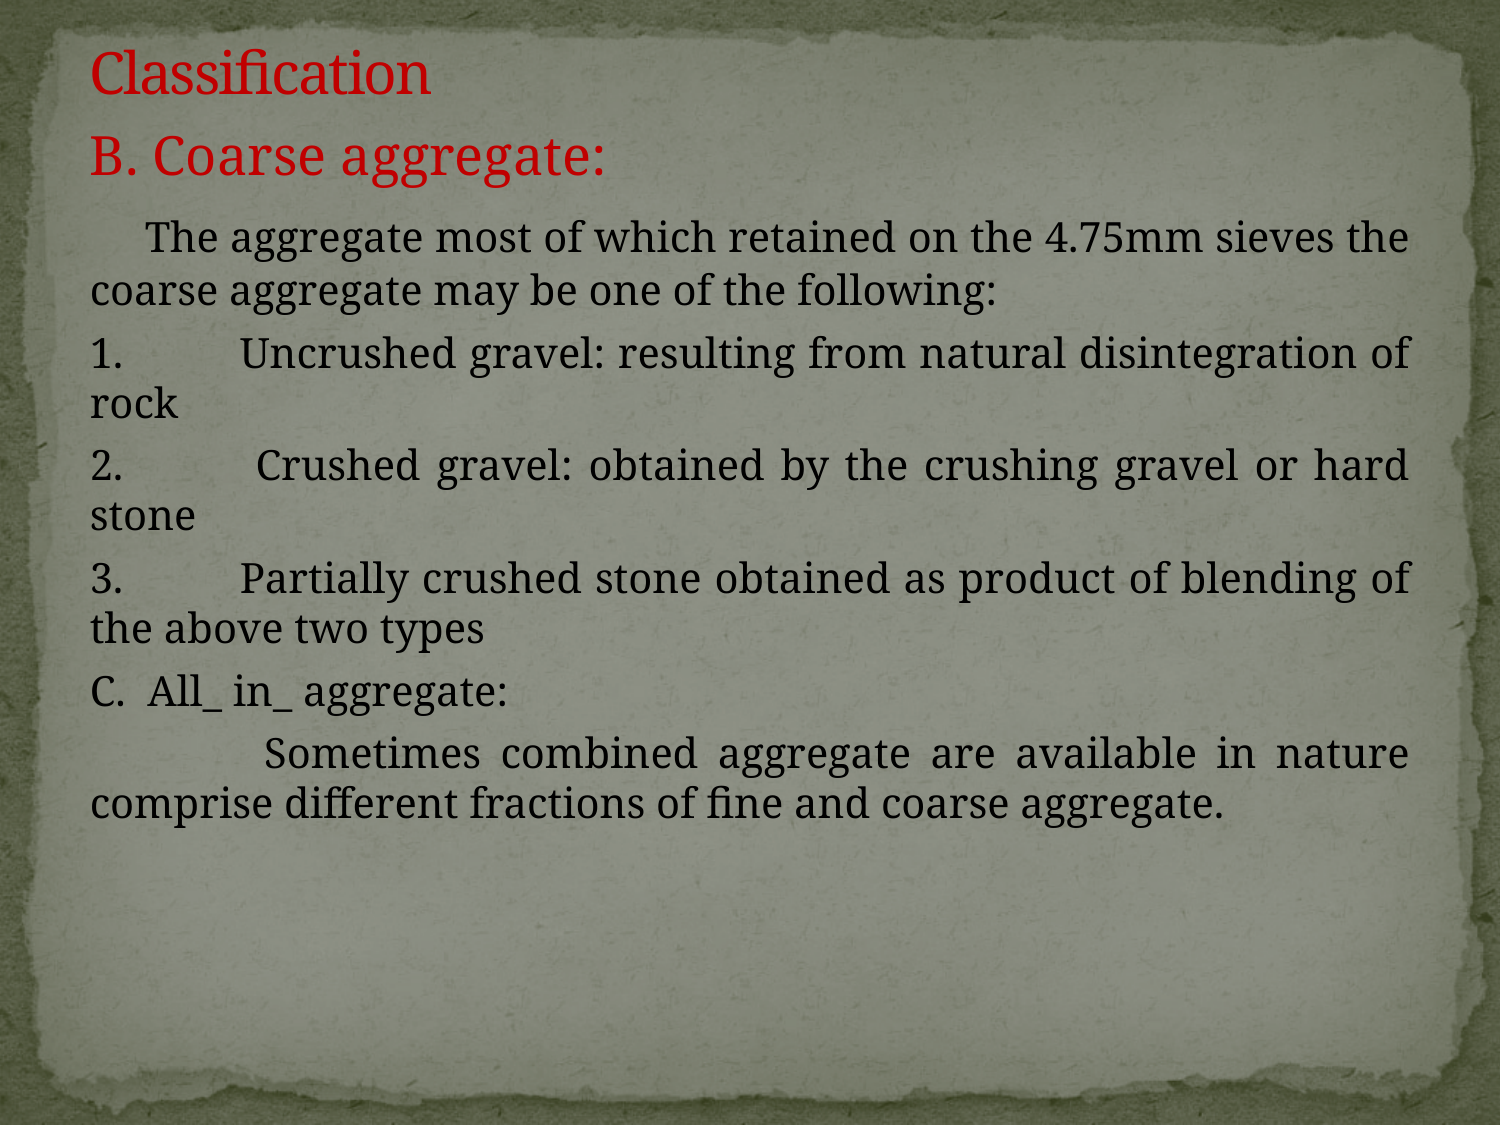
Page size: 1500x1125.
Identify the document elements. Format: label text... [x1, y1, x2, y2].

title Classification [74, 24, 1425, 114]
list B. Coarse aggregate: The aggregate most of which retained on the 4.75mm sieves the coarse aggregate may be one of the following: 1. Uncrushed gravel: resulting from natural disintegration of rock 2. Crushed gravel: obtained by the crushing gravel or hard stone 3. Partially crushed stone obtained as product of blending of the above two types C. All_ in_ aggregate: Sometimes combined aggregate are available in nature comprise different fractions of fine and coarse aggregate. [75, 114, 1425, 1000]
